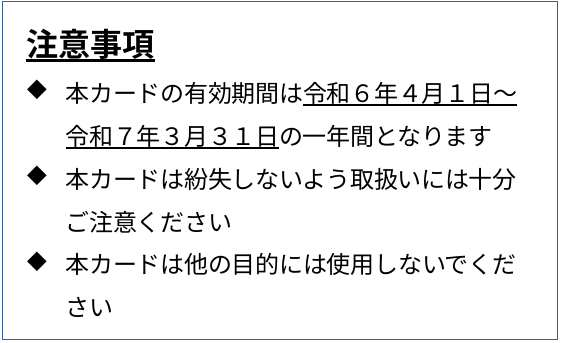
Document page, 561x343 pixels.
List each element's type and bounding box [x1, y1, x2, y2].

text_box [1, 1, 559, 341]
